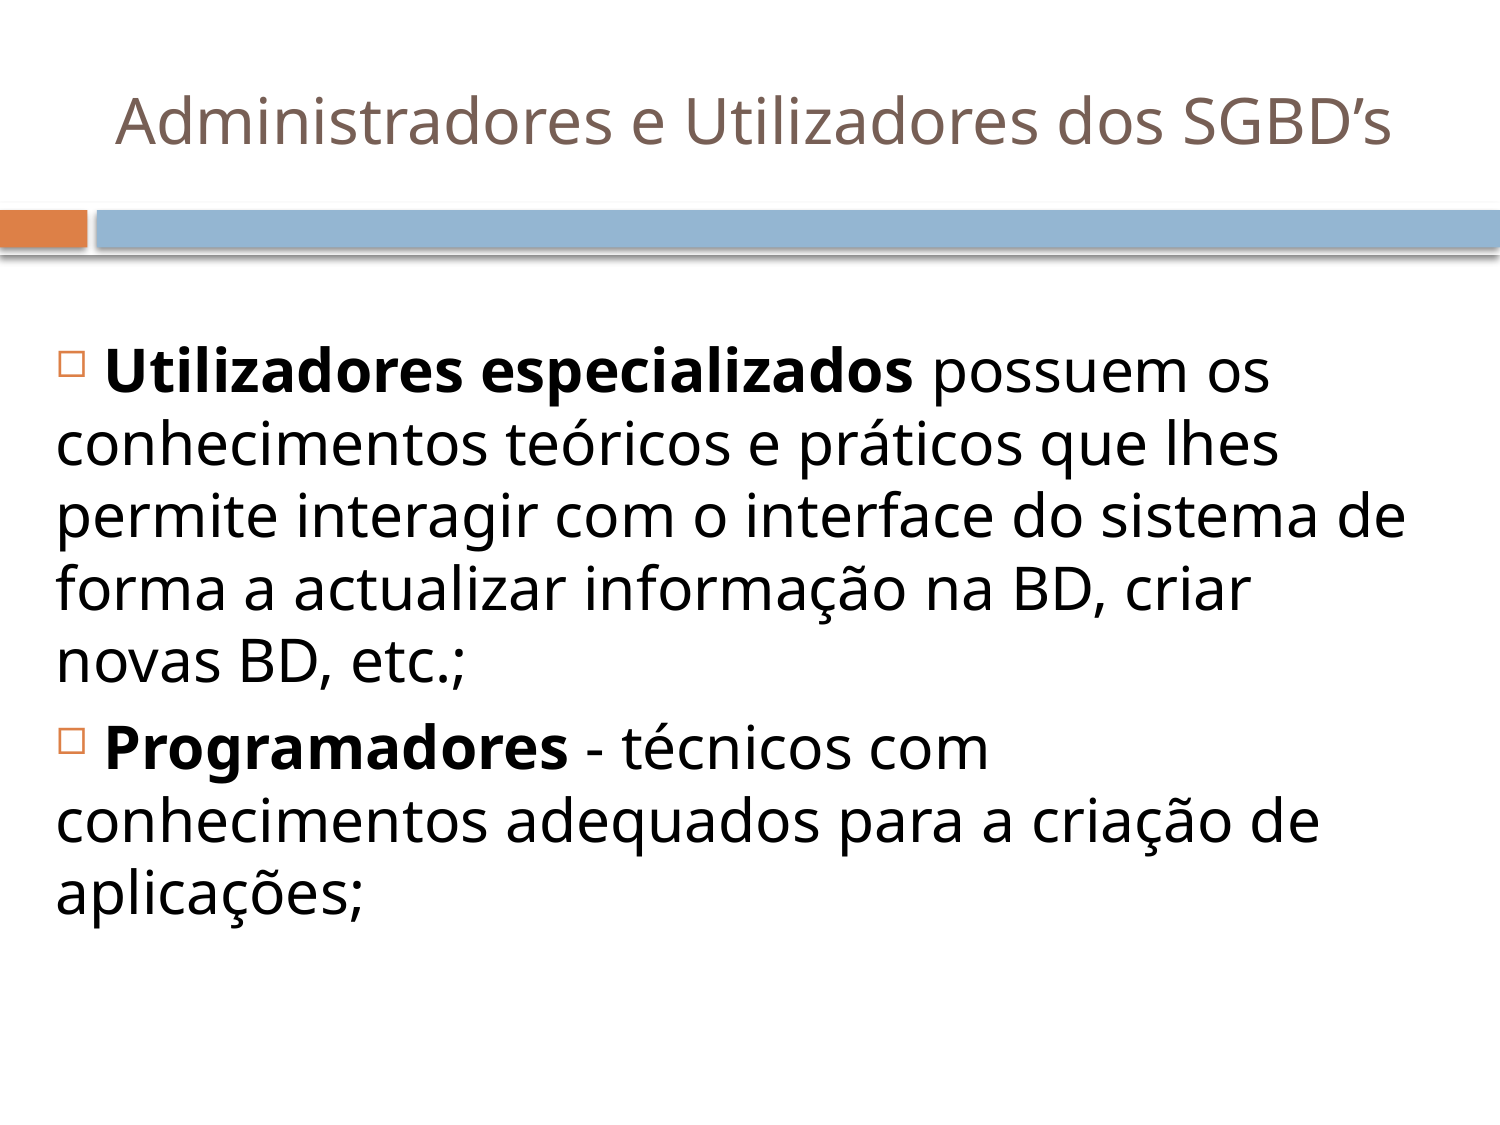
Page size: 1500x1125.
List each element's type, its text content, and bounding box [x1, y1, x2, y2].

title Administradores e Utilizadores dos SGBD’s [100, 37, 1438, 200]
list Utilizadores especializados possuem os conhecimentos teóricos e práticos que lhes permite interagir com o interface do sistema de forma a actualizar informação na BD, criar novas BD, etc.; Programadores - técnicos com conhecimentos adequados para a criação de aplicações; [40, 324, 1450, 1000]
